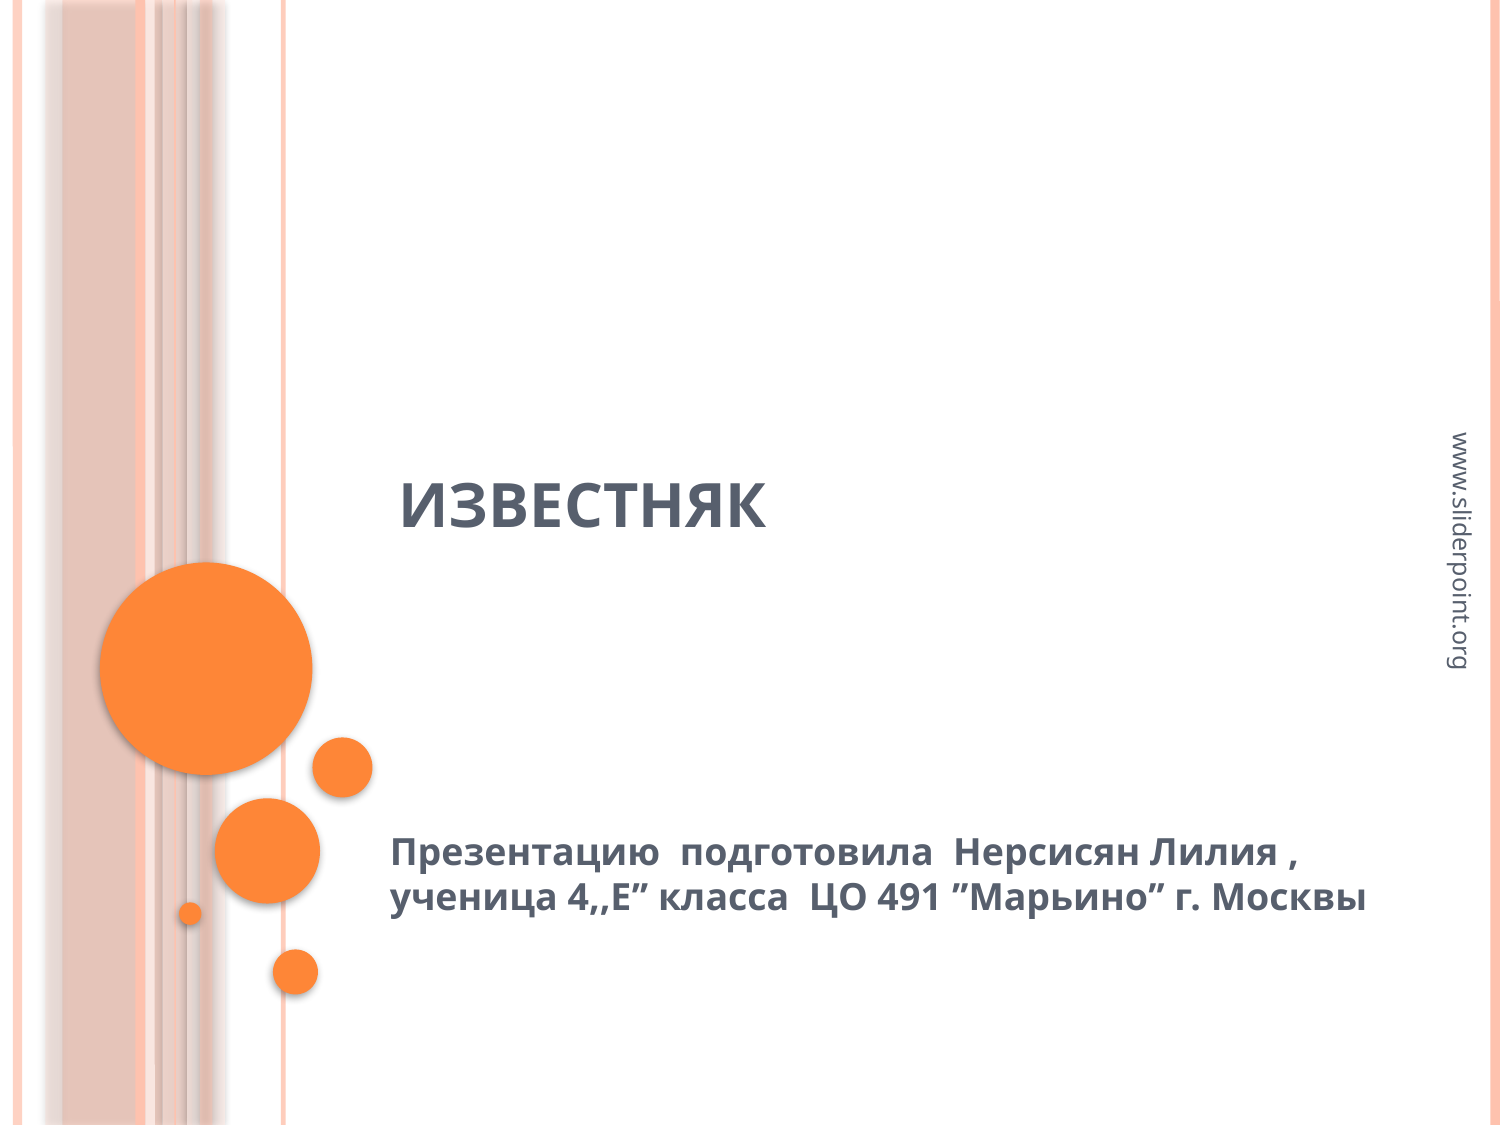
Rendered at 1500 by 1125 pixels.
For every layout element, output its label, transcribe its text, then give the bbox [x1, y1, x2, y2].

footer www.sliderpoint.org [1429, 417, 1493, 1018]
subtitle Презентацию подготовила Нерсисян Лилия , ученица 4,,Е’’ класса ЦО 491 ’’Марьино’’ г. Москвы [375, 820, 1388, 1046]
title ИЗВЕСТНЯК [383, 456, 1397, 767]
